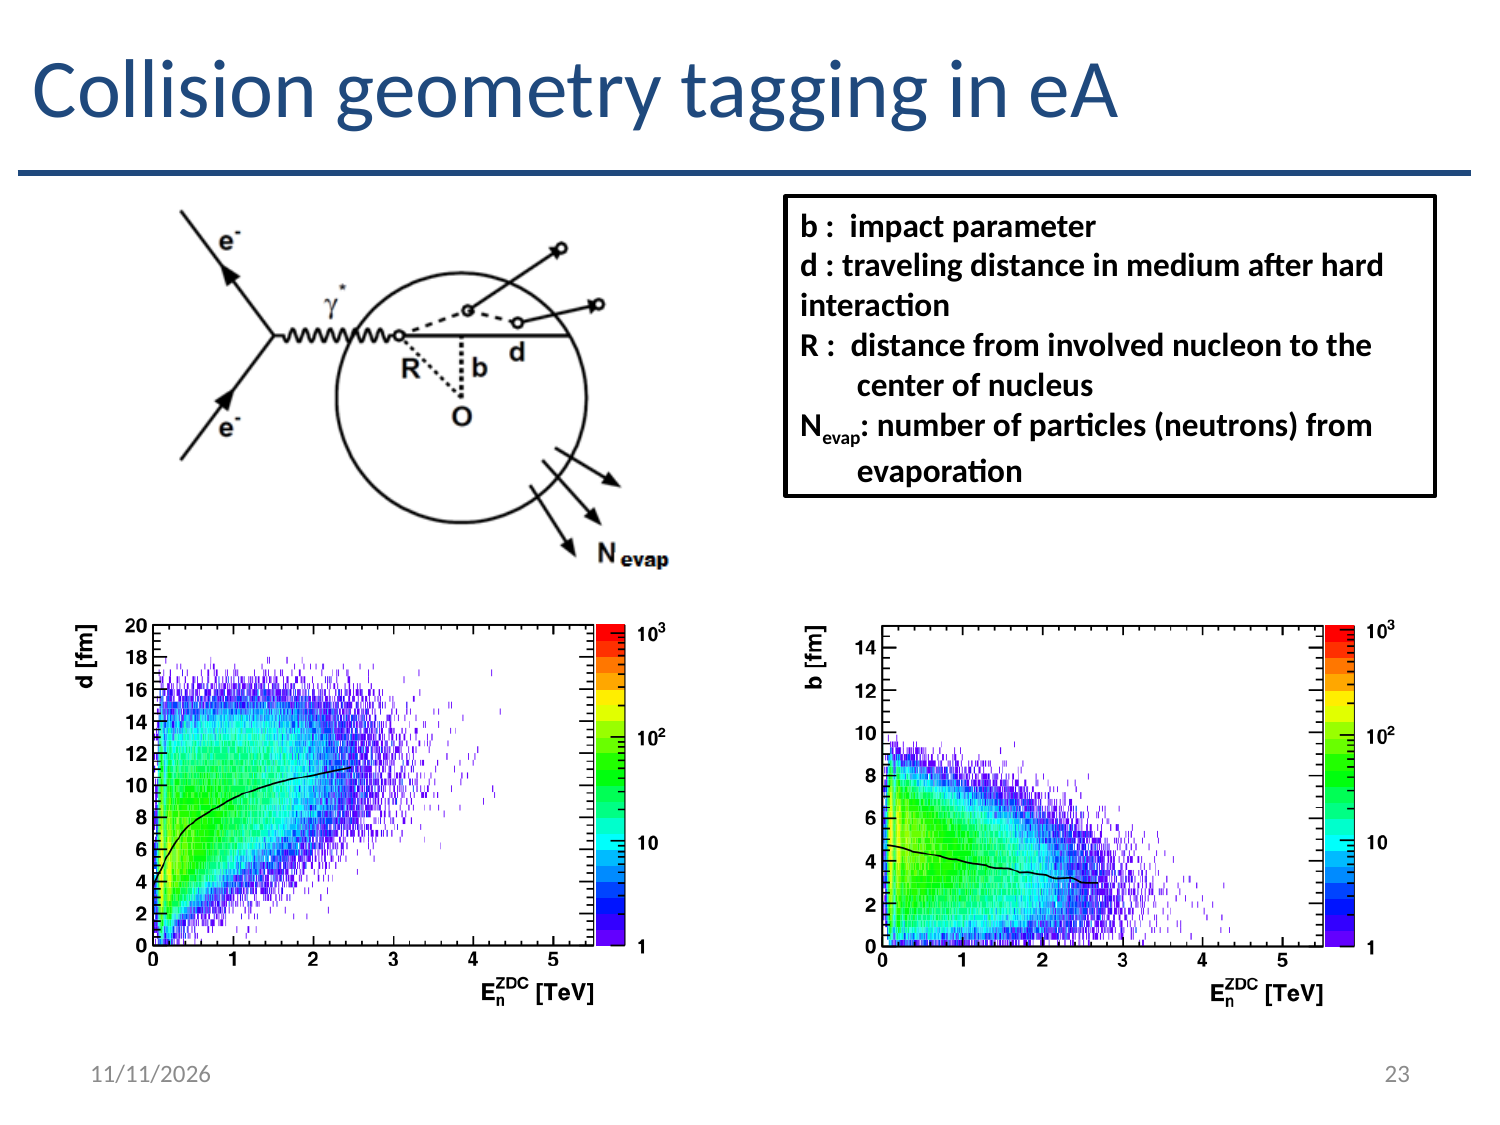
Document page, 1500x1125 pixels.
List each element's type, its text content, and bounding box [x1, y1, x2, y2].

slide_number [75, 1042, 425, 1103]
picture [100, 193, 692, 599]
slide_number 23 [1074, 1042, 1425, 1103]
picture [789, 604, 1400, 1011]
text_box b : impact parameter d : traveling distance in medium after hard interaction R : distance from involved nucleon to the center of nucleus Nevap: number of particles (neutrons) from evaporation [783, 194, 1437, 498]
picture [56, 605, 670, 1012]
title Collision geometry tagging in eA [17, 7, 1483, 161]
